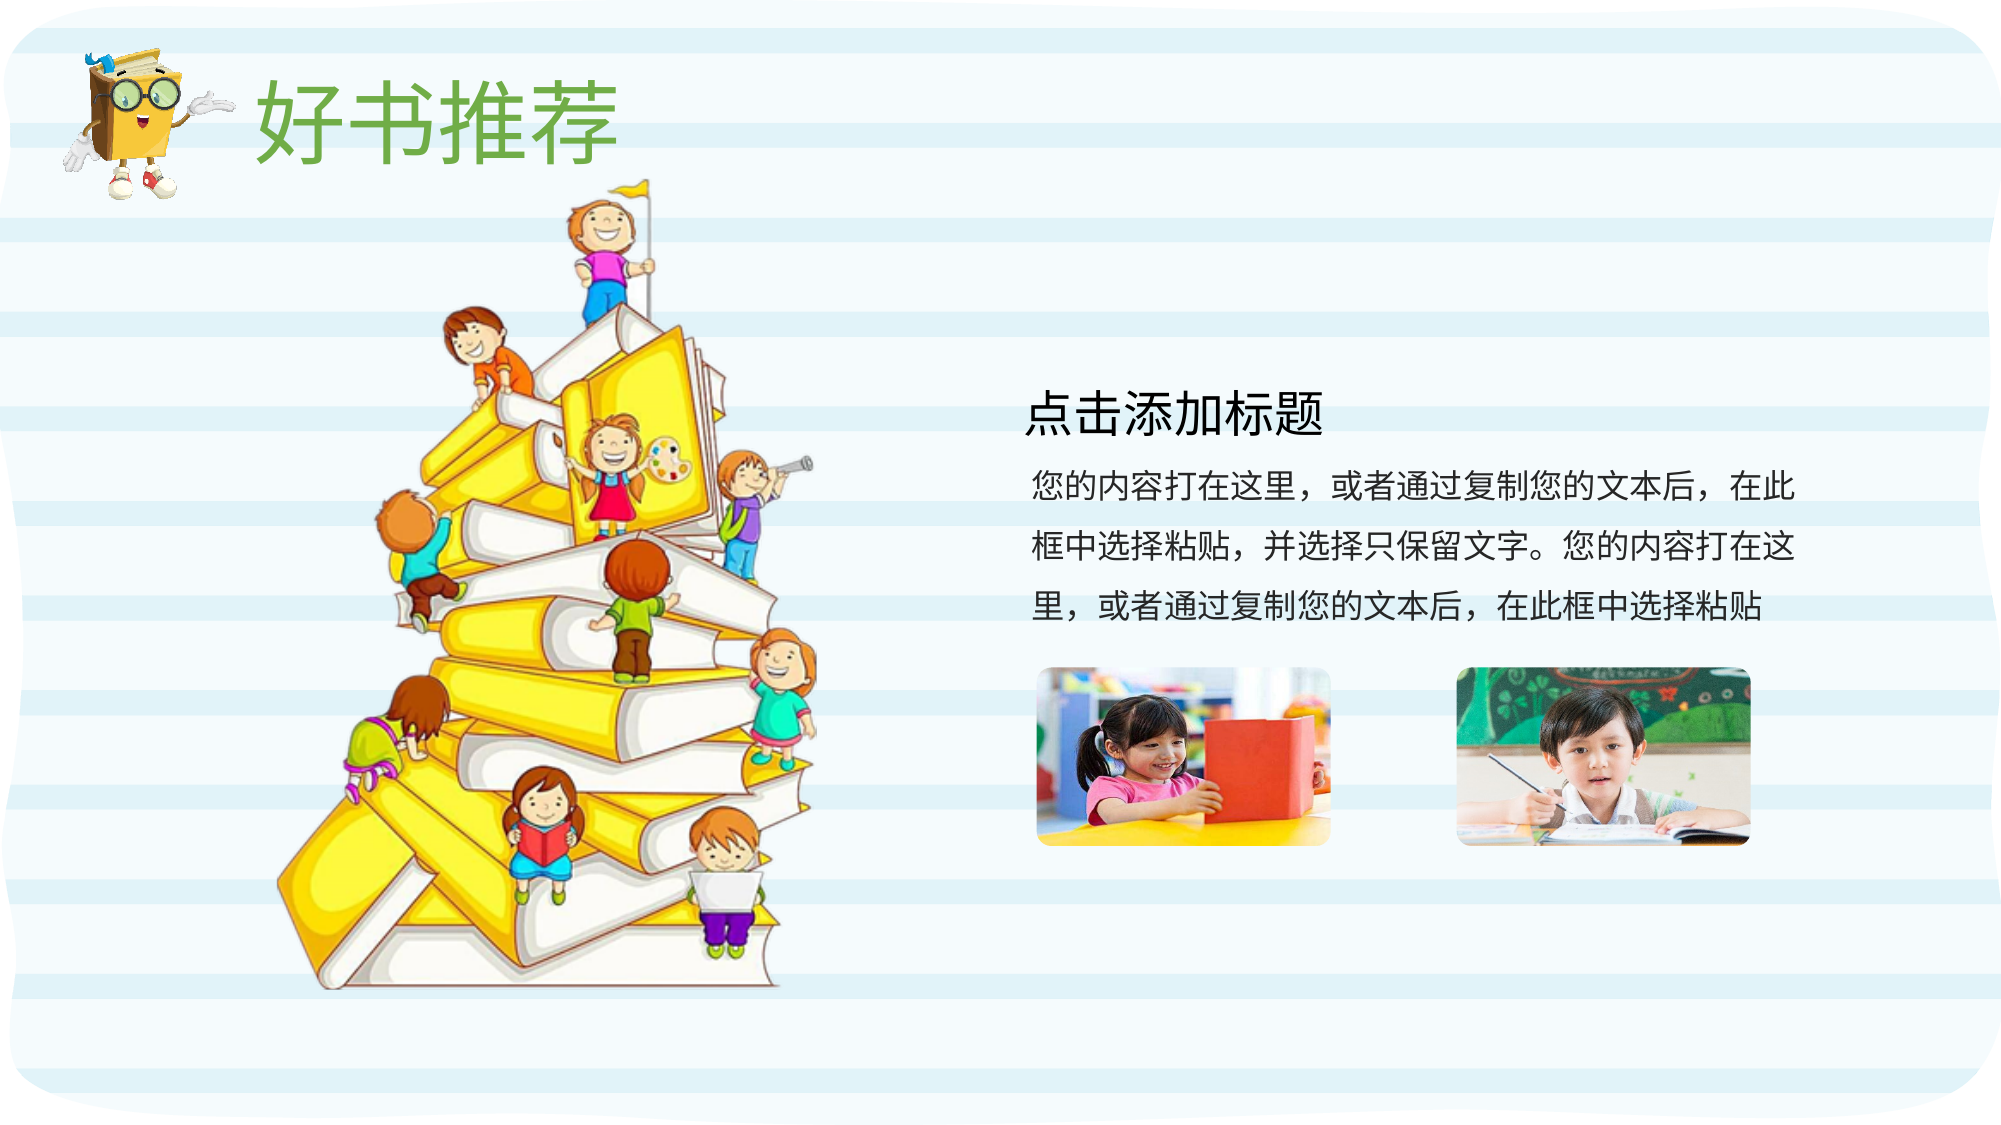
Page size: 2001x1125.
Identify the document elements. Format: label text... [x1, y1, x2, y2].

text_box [55, 44, 782, 204]
text_box 点击添加标题 [1009, 375, 1365, 451]
text_box 您的内容打在这里，或者通过复制您的文本后，在此框中选择粘贴，并选择只保留文字。您的内容打在这里，或者通过复制您的文本后，在此框中选择粘贴 [1011, 435, 1840, 650]
picture [202, 104, 889, 1019]
text_box [1035, 666, 1332, 848]
text_box [1455, 666, 1752, 848]
